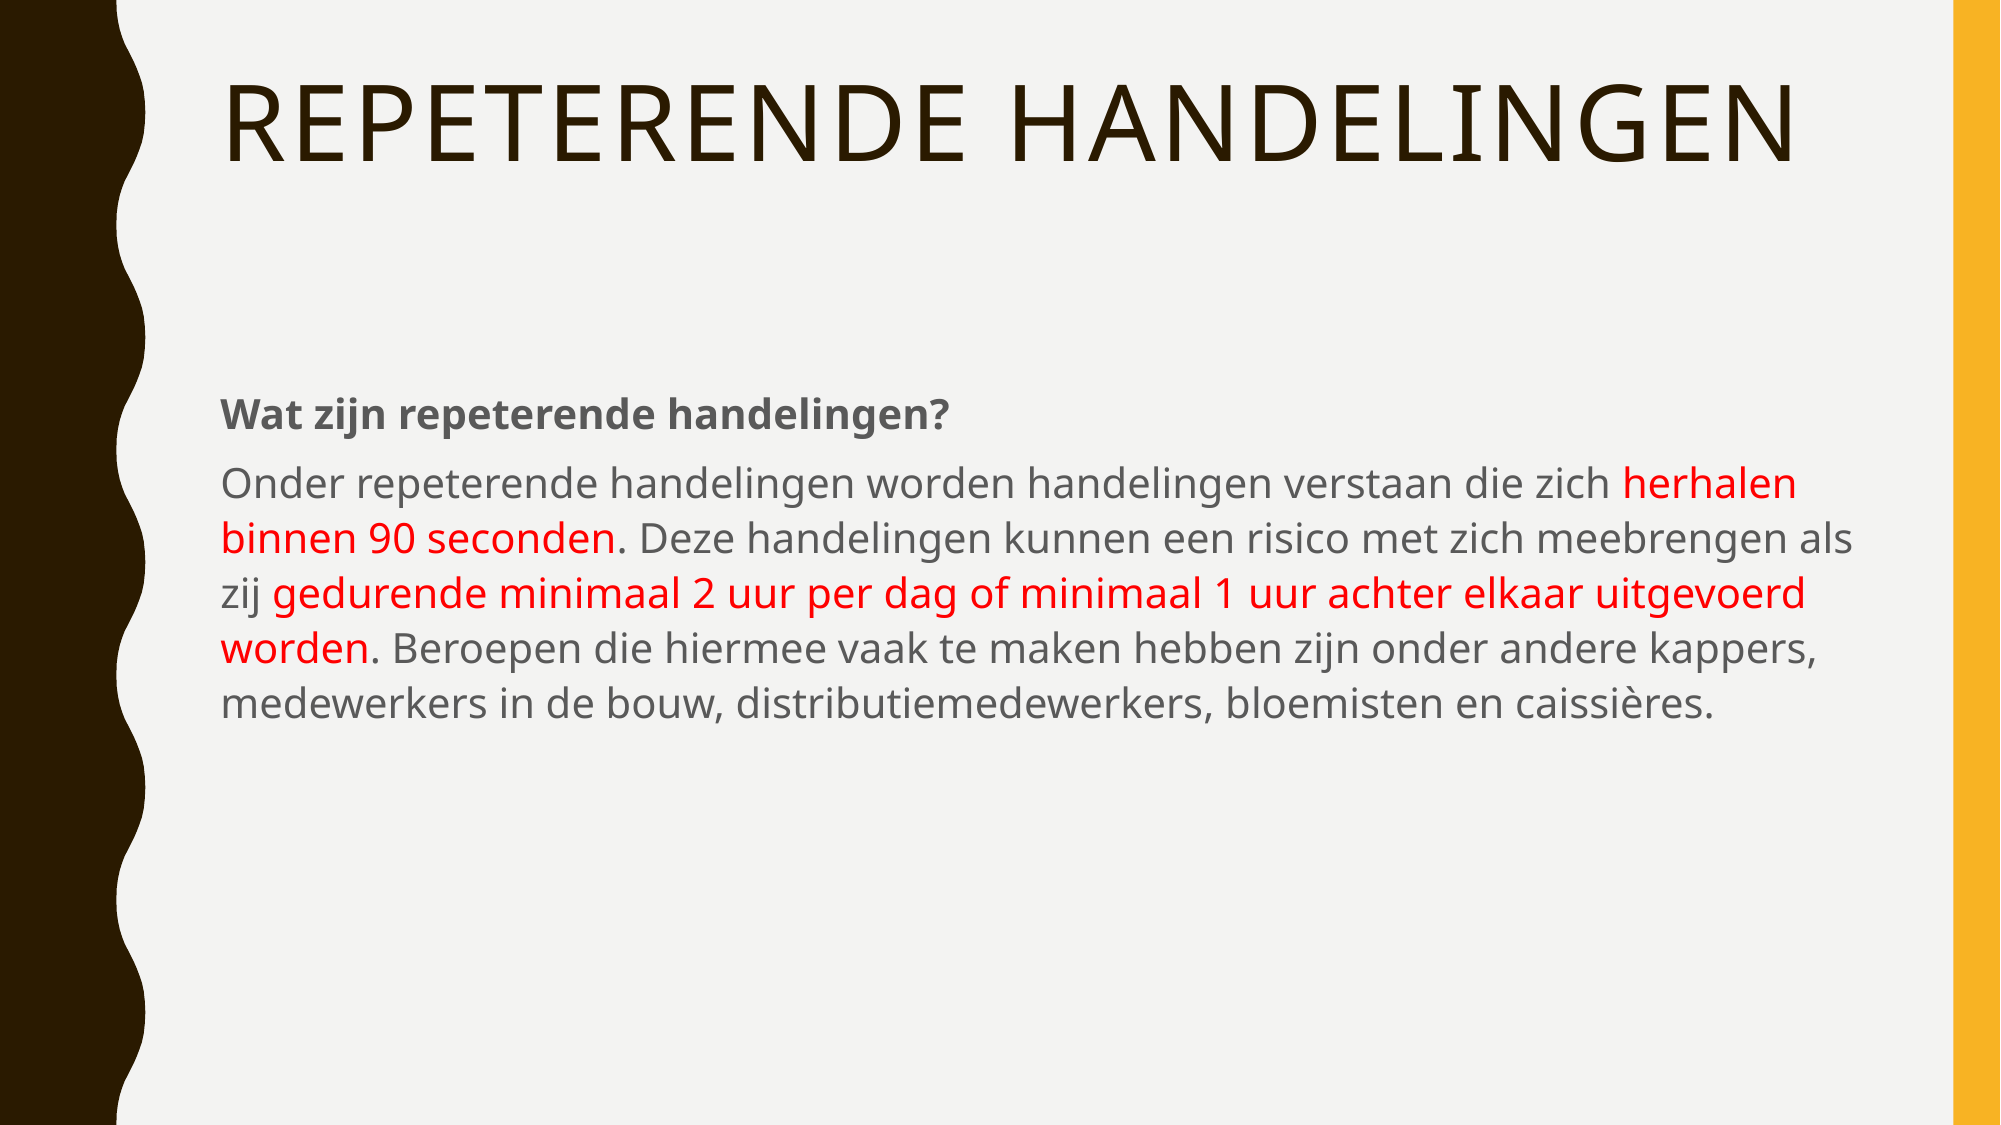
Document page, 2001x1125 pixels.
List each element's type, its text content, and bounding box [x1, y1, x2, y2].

list Wat zijn repeterende handelingen? Onder repeterende handelingen worden handelingen verstaan die zich herhalen binnen 90 seconden. Deze handelingen kunnen een risico met zich meebrengen als zij gedurende minimaal 2 uur per dag of minimaal 1 uur achter elkaar uitgevoerd worden. Beroepen die hiermee vaak te maken hebben zijn onder andere kappers, medewerkers in de bouw, distributiemedewerkers, bloemisten en caissières. [205, 375, 1875, 965]
title Repeterende handelingen [205, 62, 1875, 308]
